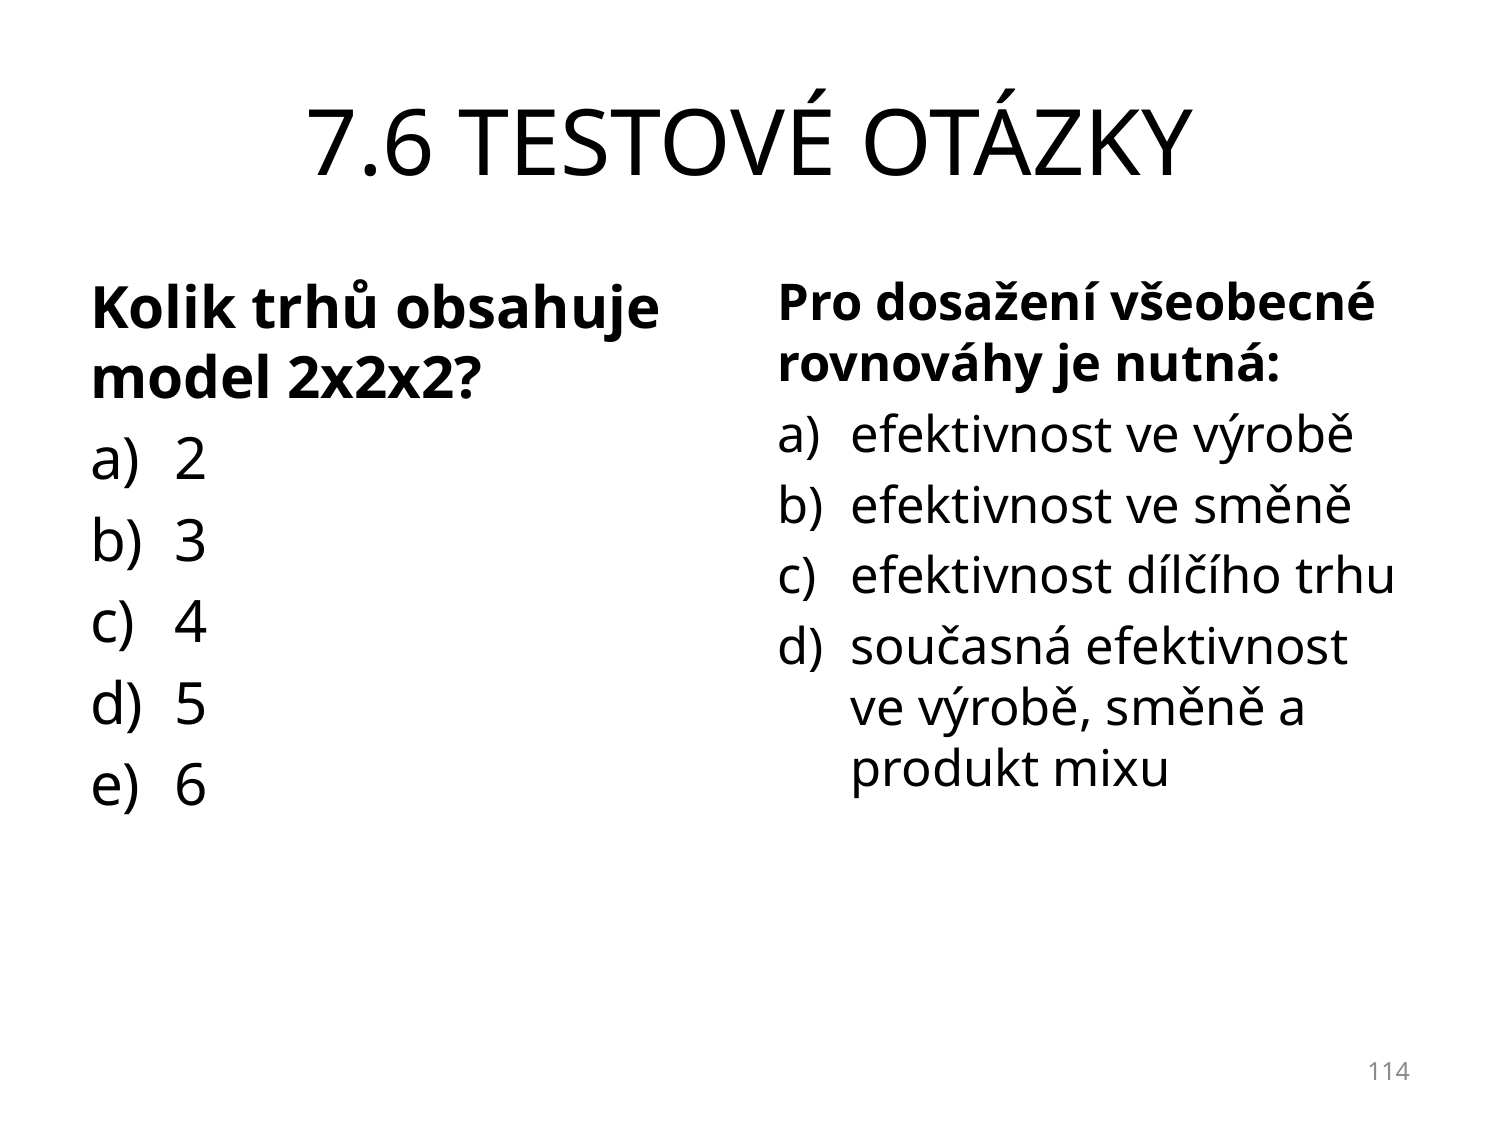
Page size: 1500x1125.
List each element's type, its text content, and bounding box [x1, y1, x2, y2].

slide_number 114 [1074, 1042, 1425, 1103]
list Pro dosažení všeobecné rovnováhy je nutná: efektivnost ve výrobě efektivnost ve směně efektivnost dílčího trhu současná efektivnost ve výrobě, směně a produkt mixu [762, 262, 1425, 1005]
list Kolik trhů obsahuje model 2x2x2? 2 3 4 5 6 [75, 262, 738, 1005]
title 7.6 TESTOVÉ OTÁZKY [75, 45, 1425, 233]
